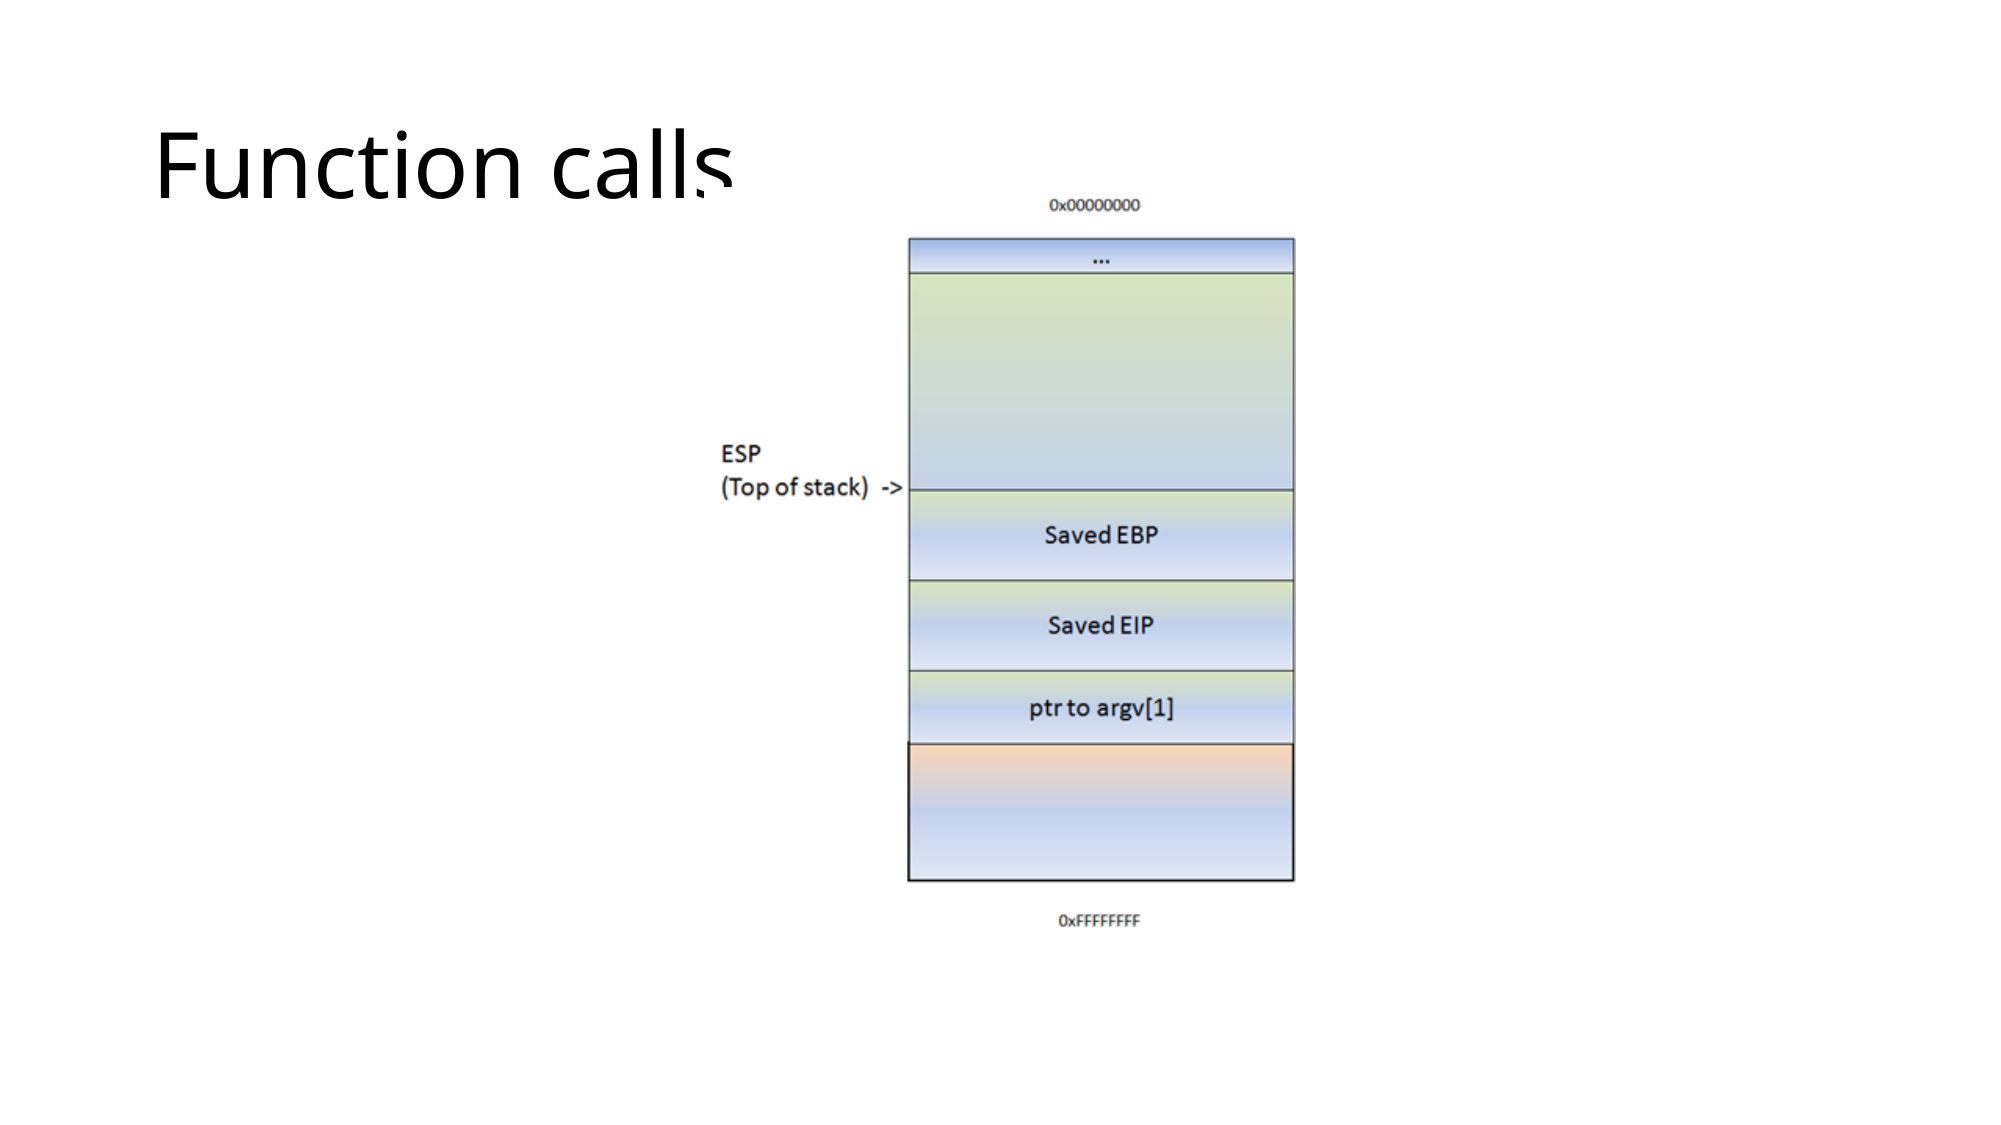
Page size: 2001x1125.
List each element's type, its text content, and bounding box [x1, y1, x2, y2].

title Function calls [137, 59, 1863, 278]
picture [704, 187, 1296, 938]
